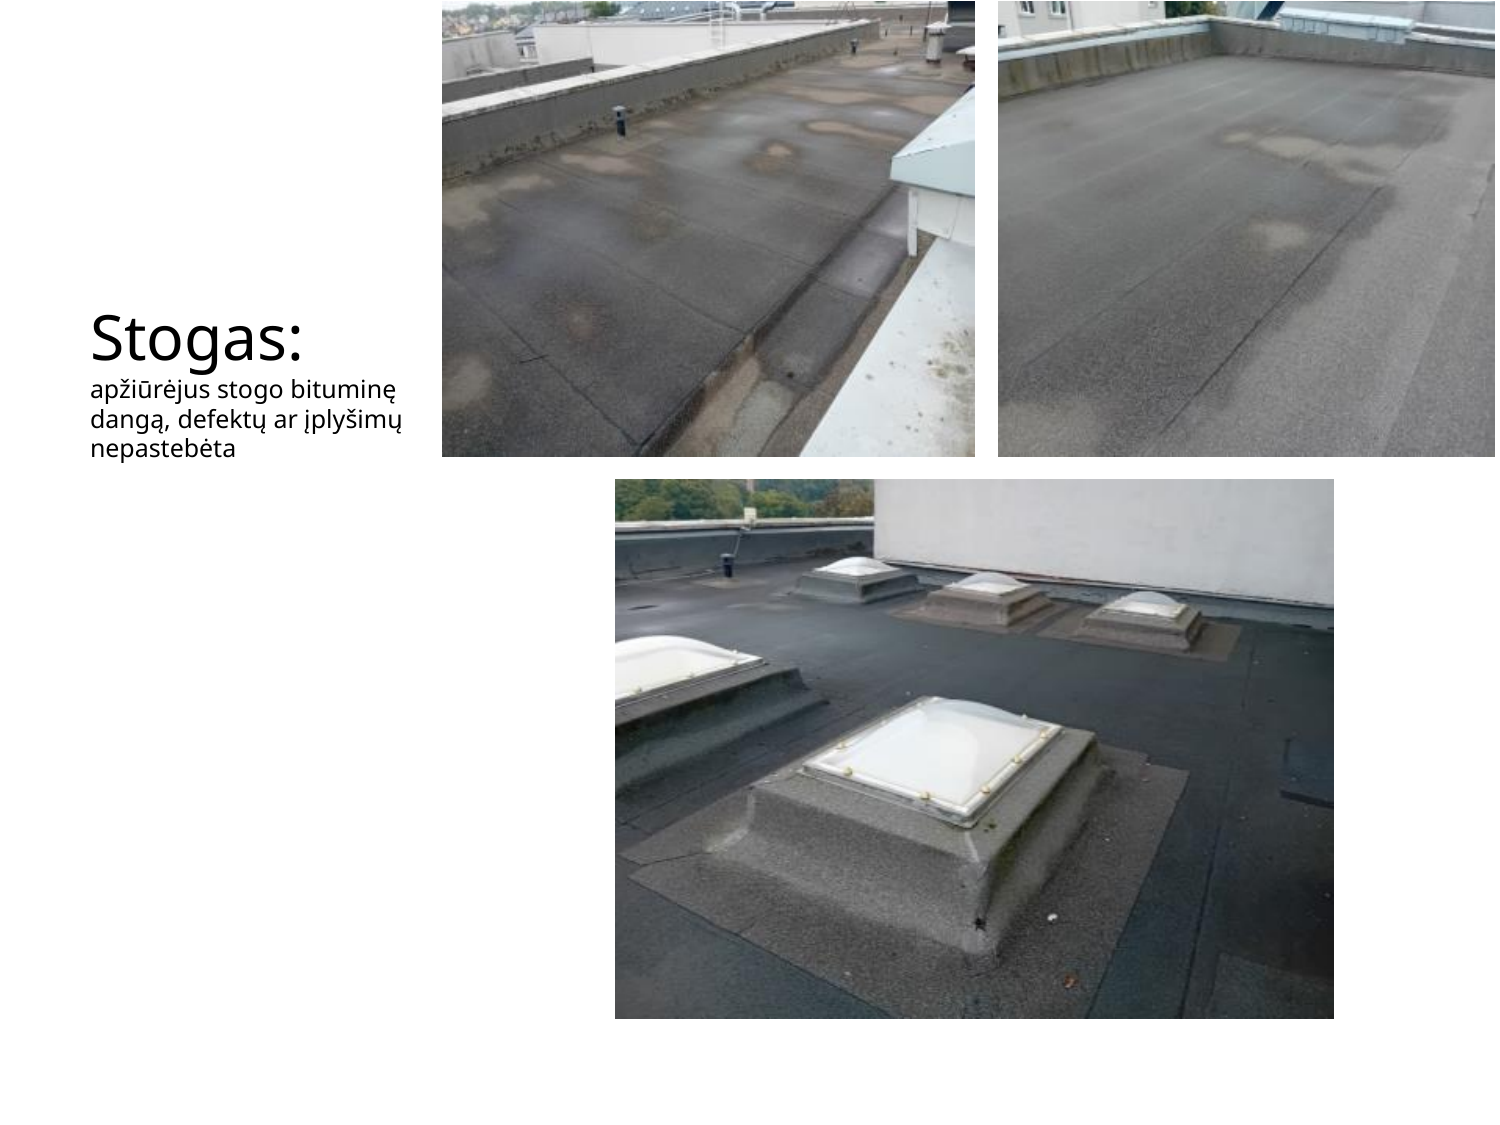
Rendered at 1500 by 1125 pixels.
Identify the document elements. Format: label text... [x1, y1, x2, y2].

picture [997, 0, 1495, 457]
picture [614, 479, 1334, 1019]
title Stogas: apžiūrėjus stogo bituminę dangą, defektų ar įplyšimų nepastebėta [75, 45, 443, 716]
picture [442, 0, 975, 457]
